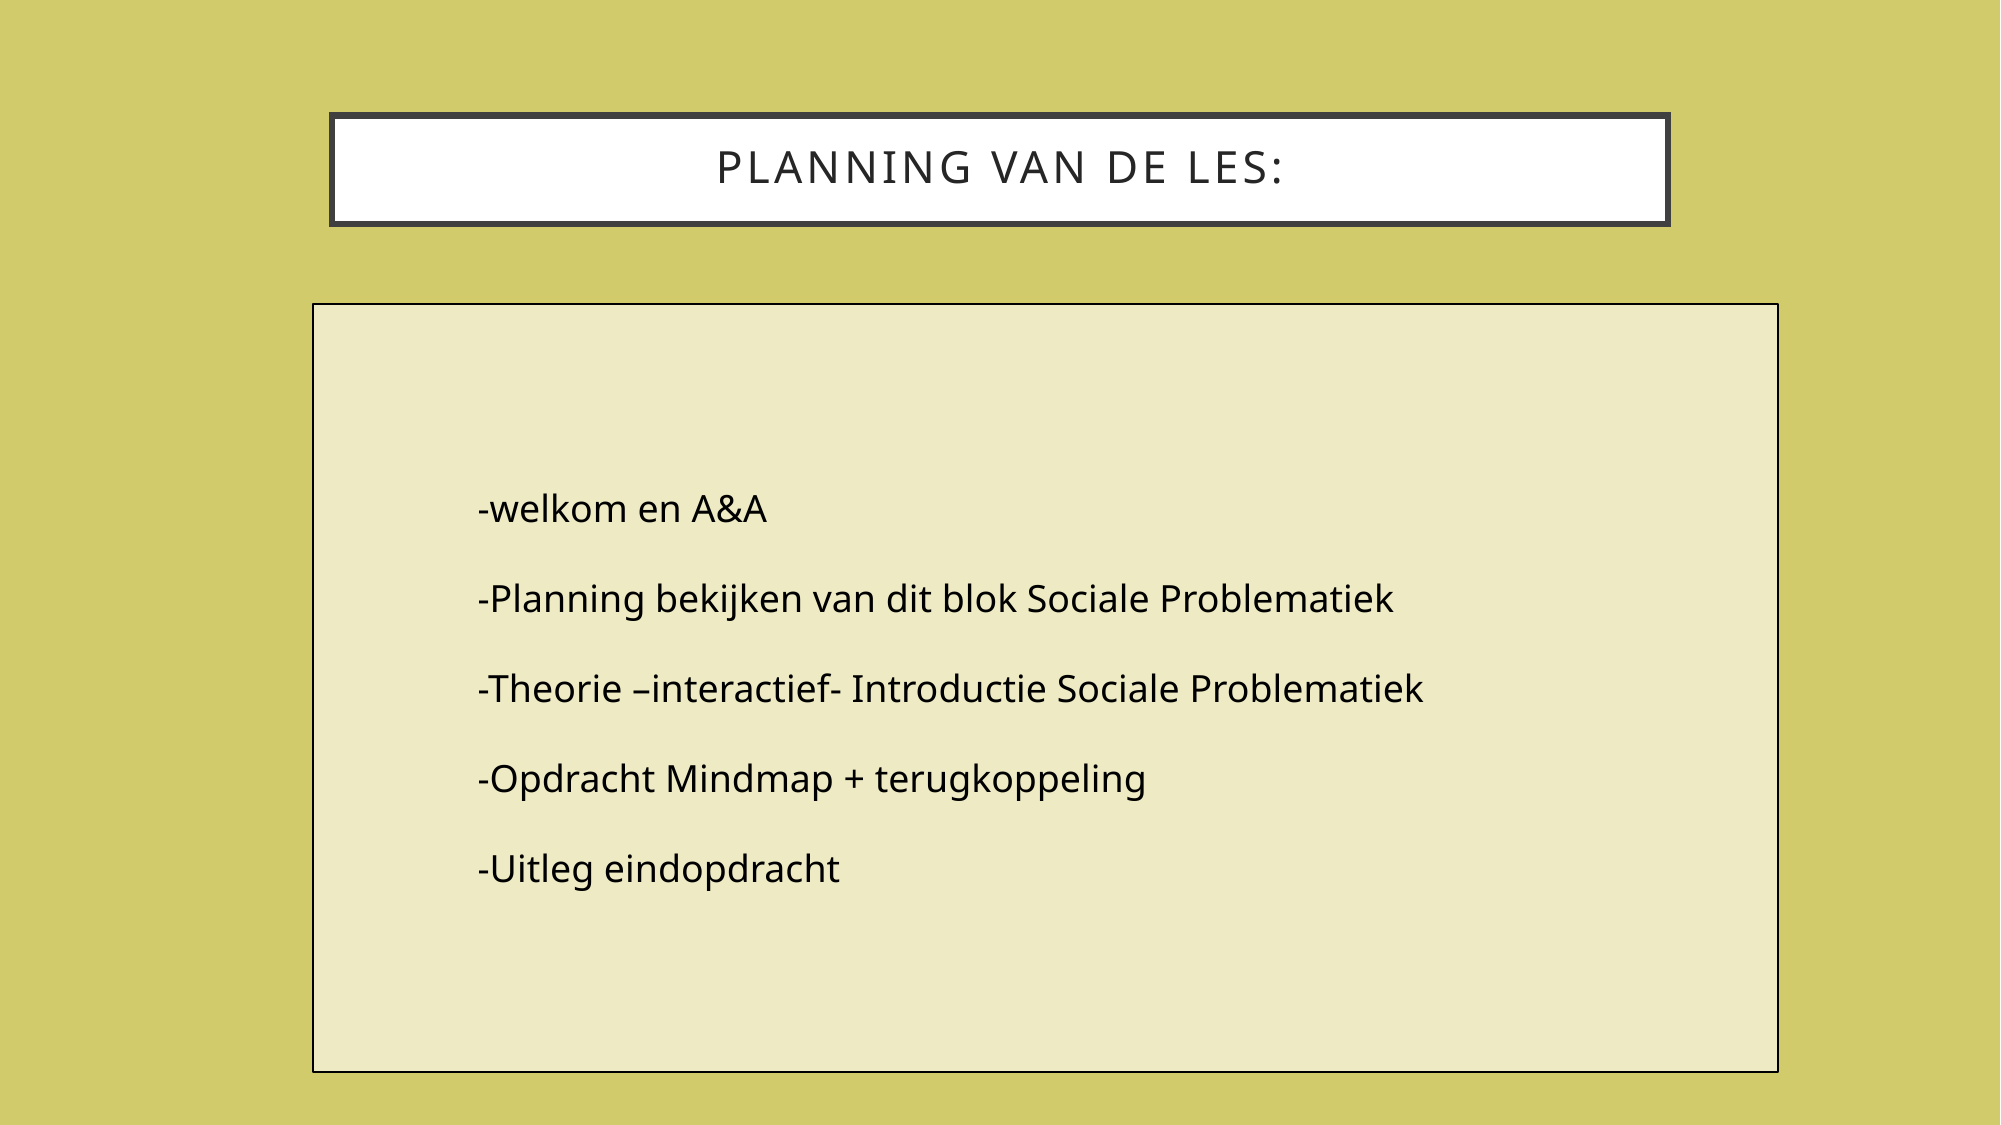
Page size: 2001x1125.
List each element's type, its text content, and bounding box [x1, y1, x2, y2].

title Planning van de les: [329, 112, 1671, 227]
text_box -welkom en A&A -Planning bekijken van dit blok Sociale Problematiek -Theorie –interactief- Introductie Sociale Problematiek -Opdracht Mindmap + terugkoppeling -Uitleg eindopdracht [312, 303, 1779, 1073]
